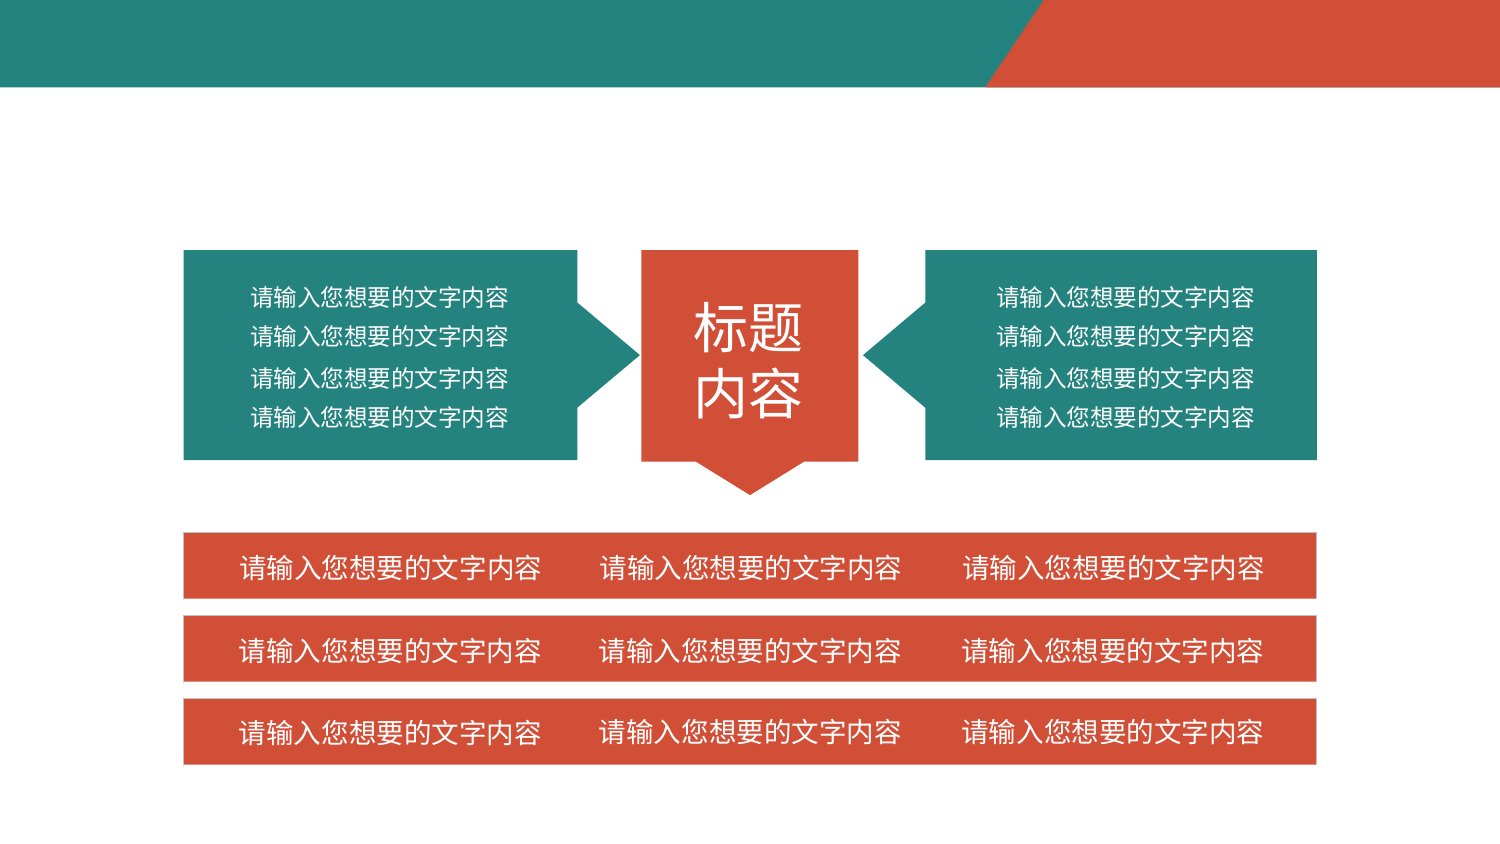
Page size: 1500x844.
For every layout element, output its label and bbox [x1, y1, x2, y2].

text_box [183, 698, 1317, 767]
text_box [862, 250, 1317, 461]
text_box [183, 250, 640, 461]
text_box [641, 250, 859, 496]
text_box [183, 532, 1317, 601]
text_box [183, 615, 1317, 684]
